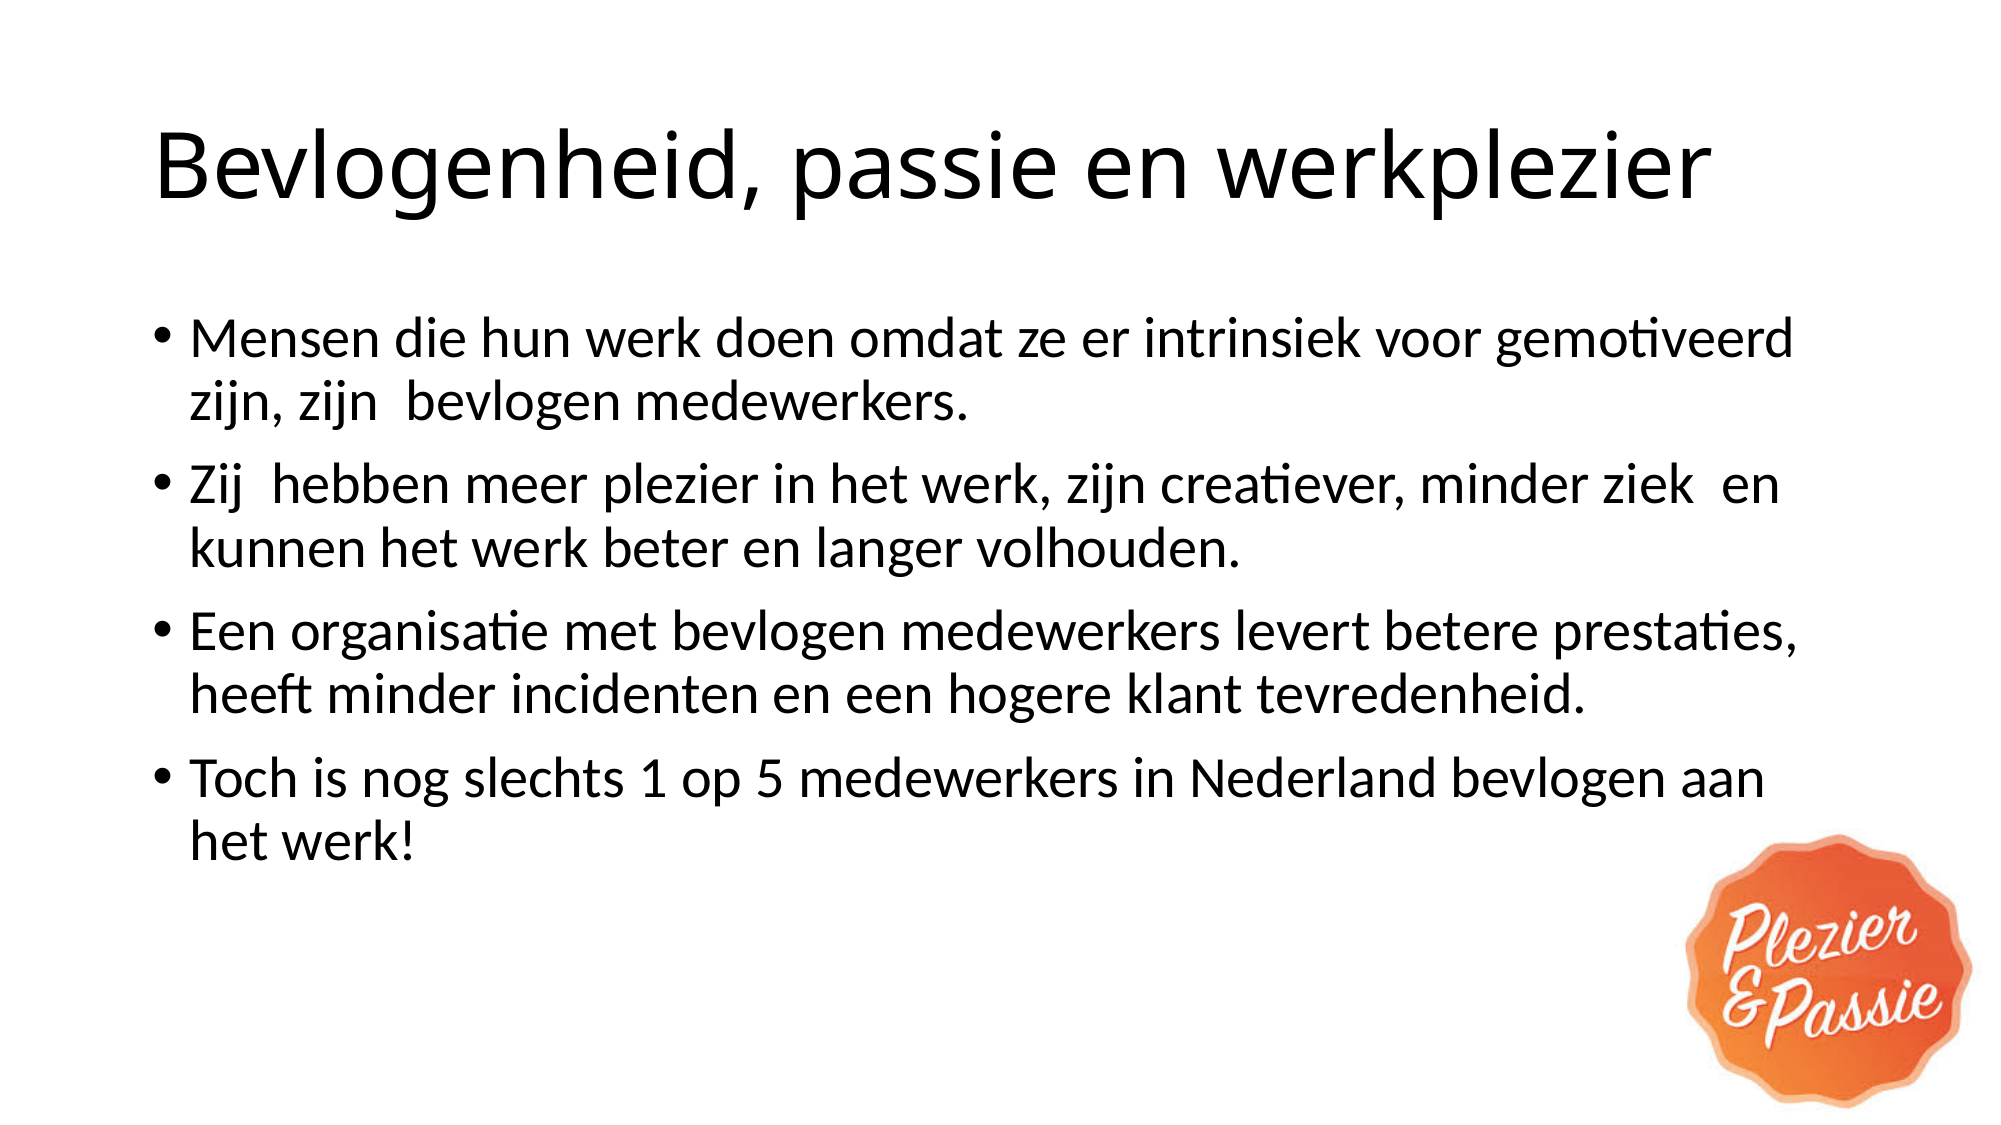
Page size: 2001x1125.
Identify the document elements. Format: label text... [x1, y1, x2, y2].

title Bevlogenheid, passie en werkplezier [137, 59, 1863, 278]
list Mensen die hun werk doen omdat ze er intrinsiek voor gemotiveerd zijn, zijn bevlogen medewerkers. Zij hebben meer plezier in het werk, zijn creatiever, minder ziek en kunnen het werk beter en langer volhouden. Een organisatie met bevlogen medewerkers levert betere prestaties, heeft minder incidenten en een hogere klant tevredenheid. Toch is nog slechts 1 op 5 medewerkers in Nederland bevlogen aan het werk! [137, 299, 1863, 1014]
picture [1675, 818, 1983, 1125]
